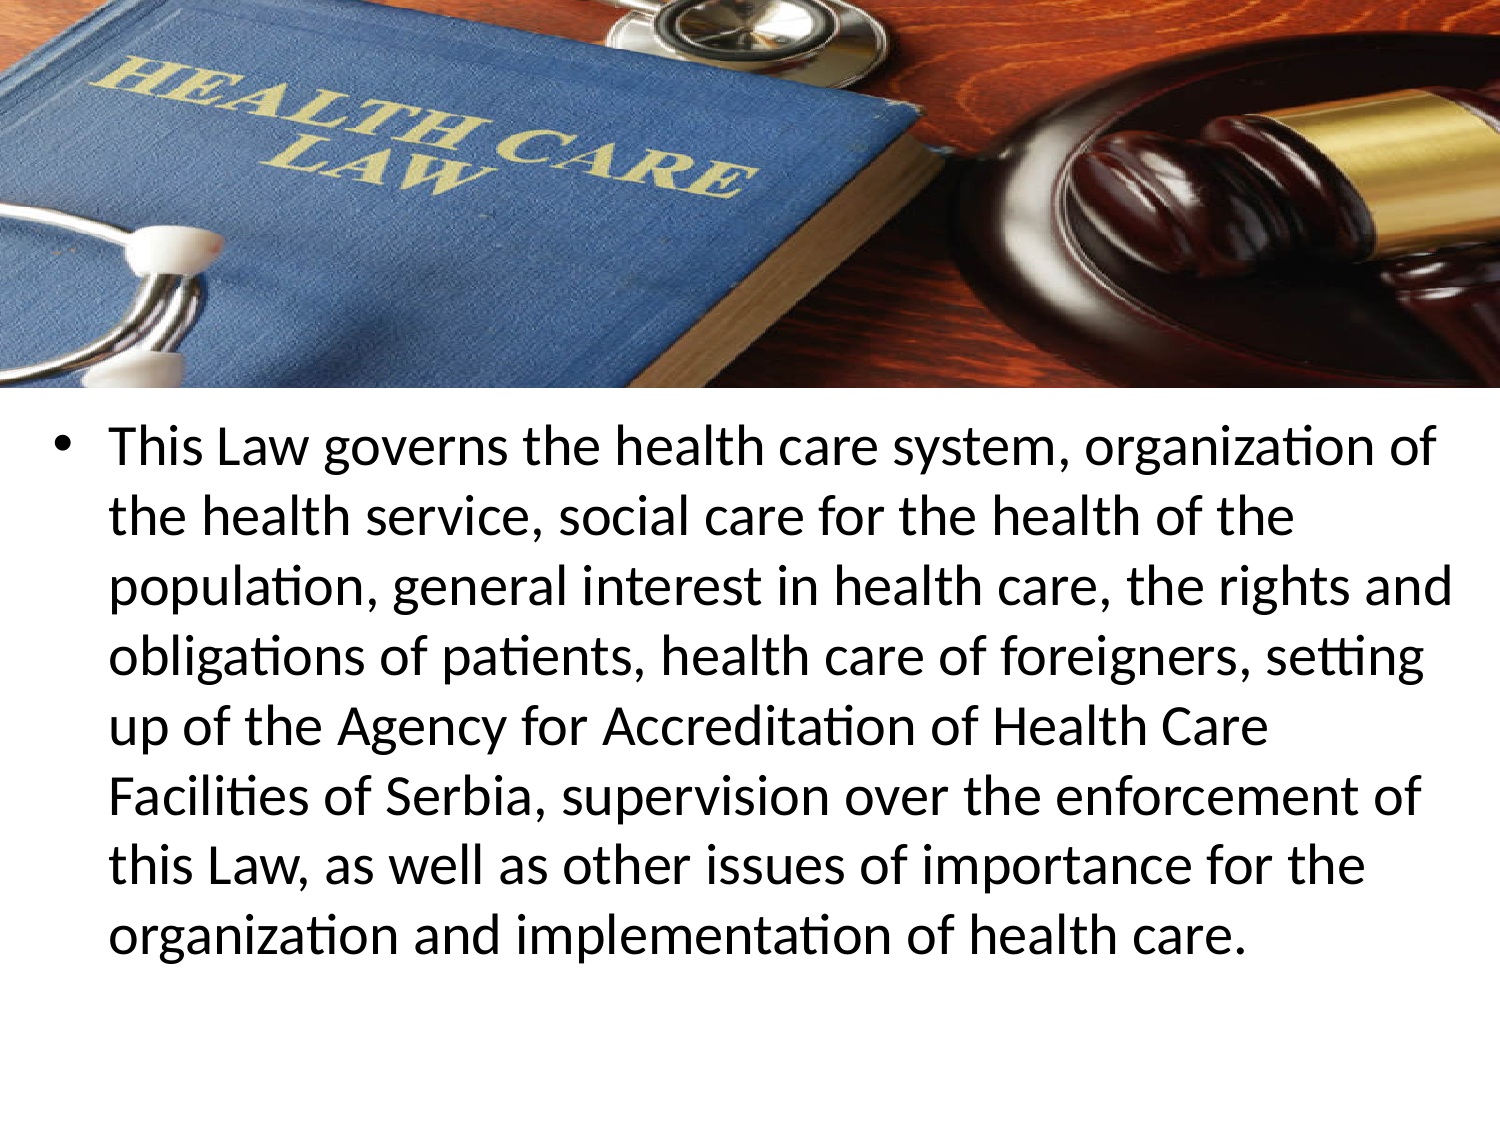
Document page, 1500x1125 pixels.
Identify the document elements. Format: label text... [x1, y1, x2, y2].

list This Law governs the health care system, organization of the health service, social care for the health of the population, general interest in health care, the rights and obligations of patients, health care of foreigners, setting up of the Agency for Accreditation of Health Care Facilities of Serbia, supervision over the enforcement of this Law, as well as other issues of importance for the organization and implementation of health care. [37, 399, 1500, 1125]
picture [0, 0, 1500, 388]
